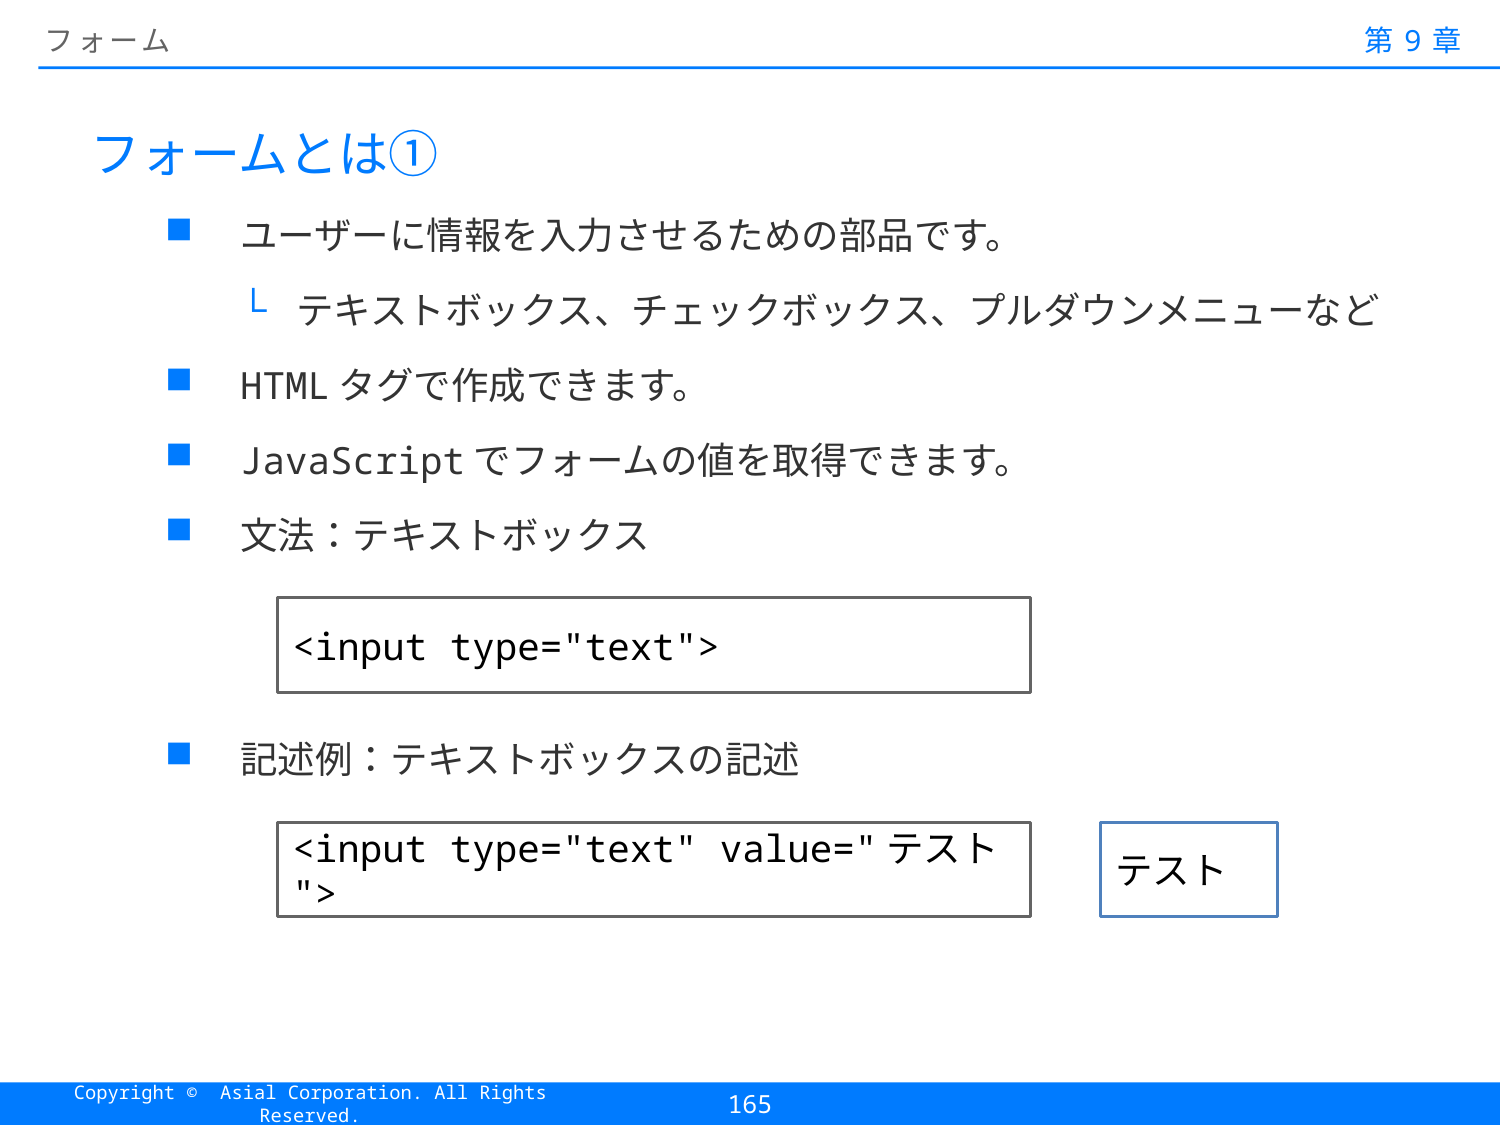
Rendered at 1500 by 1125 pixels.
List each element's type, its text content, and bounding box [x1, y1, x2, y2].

text_box <input type="text" value="テスト"> [275, 820, 1032, 919]
text_box <input type="text"> [275, 596, 1032, 694]
title フォーム [29, 7, 702, 72]
text_box テスト [1098, 820, 1280, 919]
list フォームとは① ユーザーに情報を入力させるための部品です。 テキストボックス、チェックボックス、プルダウンメニューなど HTMLタグで作成できます。 JavaScriptでフォームの値を取得できます。 文法：テキストボックス 記述例：テキストボックスの記述 [75, 84, 1425, 988]
list 第9章 [702, 7, 1477, 72]
slide_number 165 [581, 1075, 919, 1125]
